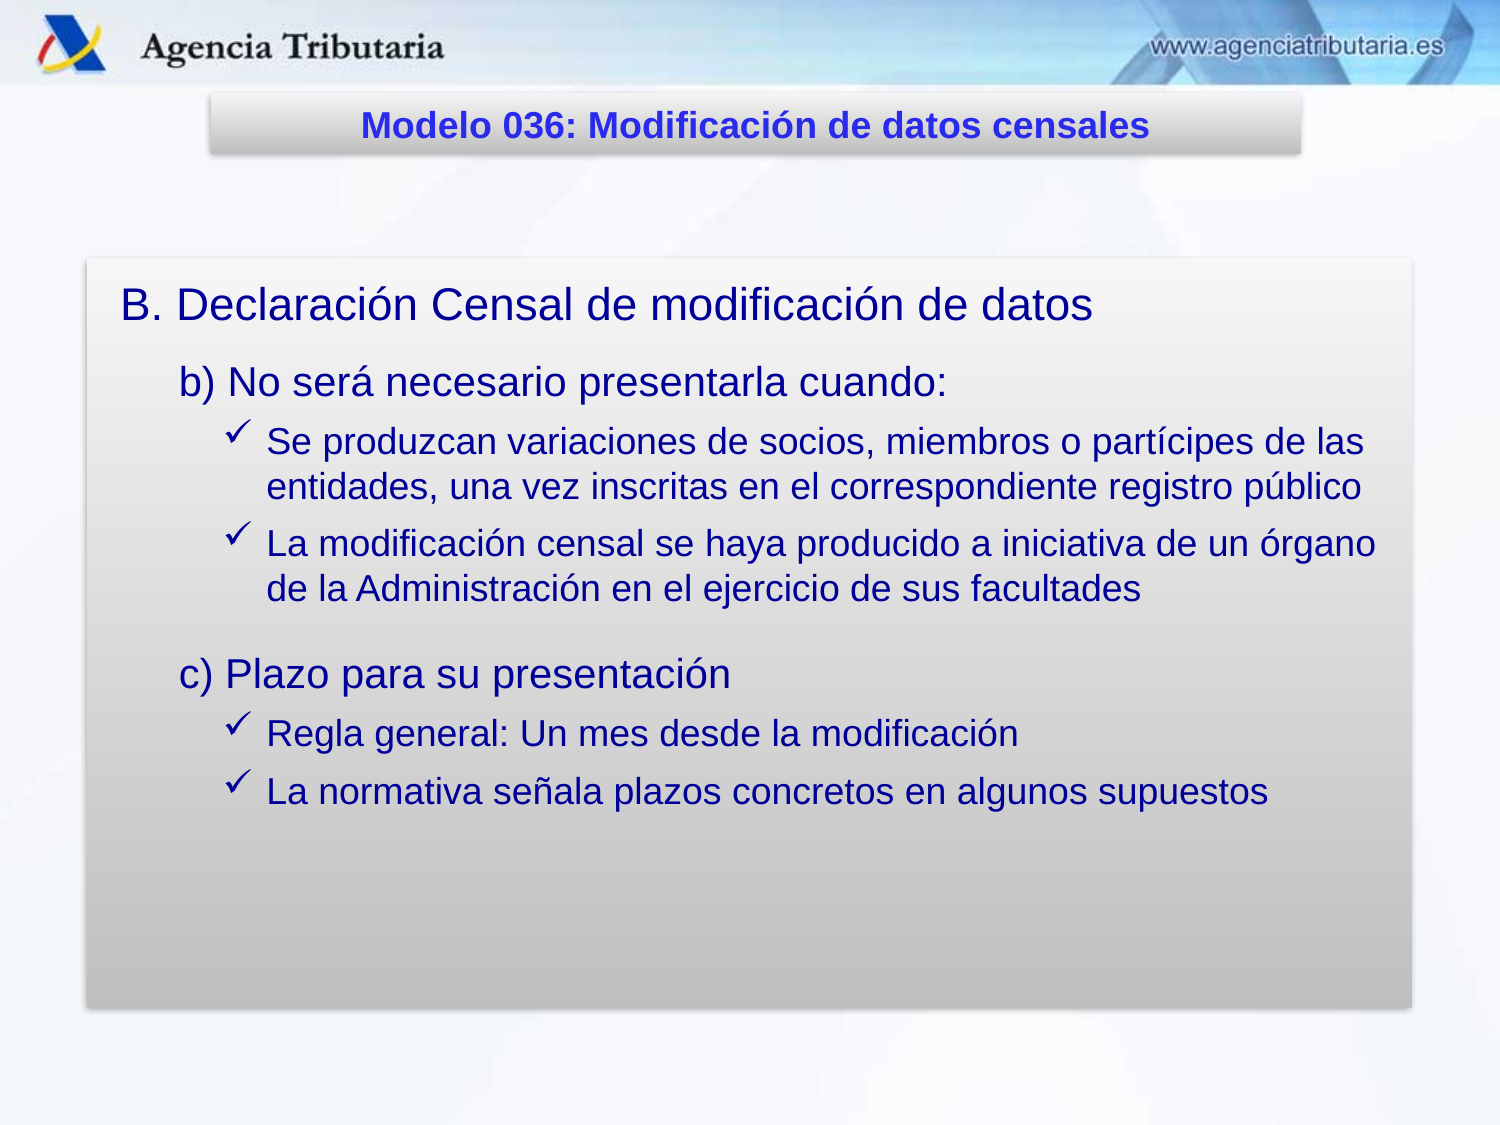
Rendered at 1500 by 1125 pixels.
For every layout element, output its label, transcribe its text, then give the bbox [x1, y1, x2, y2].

text_box [87, 258, 1412, 1008]
picture [0, 0, 1500, 1125]
text_box B. Declaración Censal de modificación de datos b) No será necesario presentarla cuando: Se produzcan variaciones de socios, miembros o partícipes de las entidades, una vez inscritas en el correspondiente registro público La modificación censal se haya producido a iniciativa de un órgano de la Administración en el ejercicio de sus facultades c) Plazo para su presentación Regla general: Un mes desde la modificación La normativa señala plazos concretos en algunos supuestos [105, 266, 1395, 820]
text_box [474, 62, 1500, 148]
text_box Modelo 036: Modificación de datos censales [210, 93, 1301, 154]
